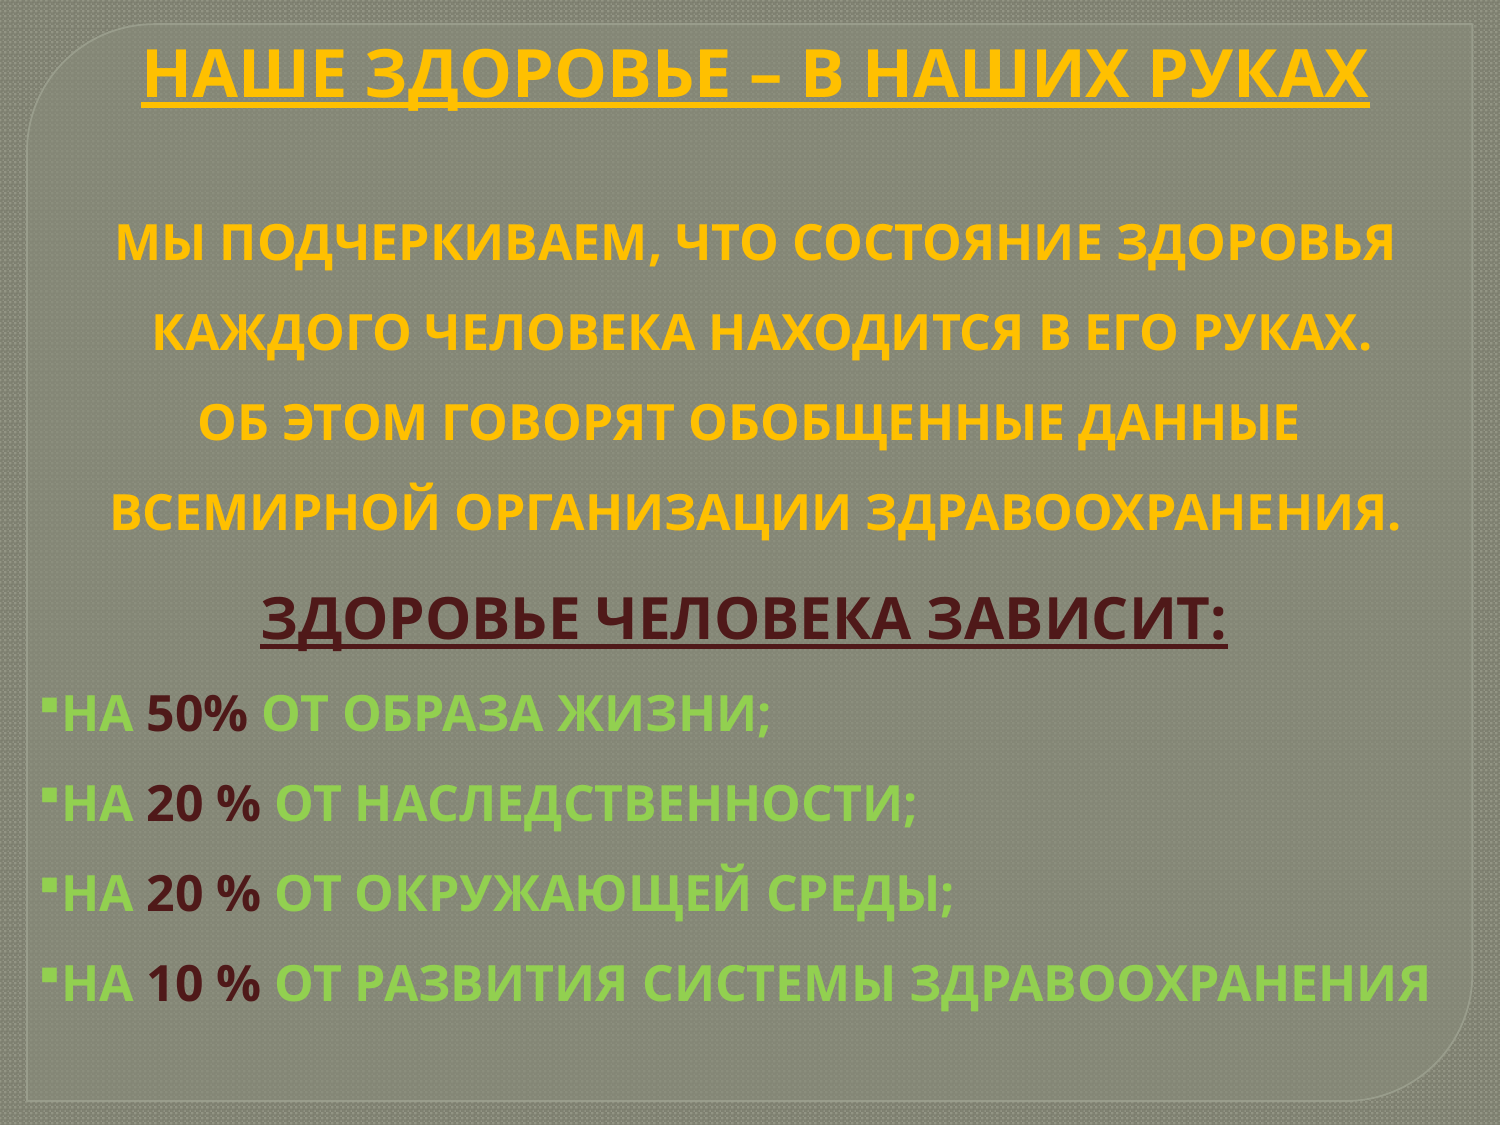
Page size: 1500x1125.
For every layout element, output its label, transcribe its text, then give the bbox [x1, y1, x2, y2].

text_box ЗДОРОВЬЕ ЧЕЛОВЕКА ЗАВИСИТ: НА 50% ОТ ОБРАЗА ЖИЗНИ; НА 20 % ОТ НАСЛЕДСТВЕННОСТИ; НА 20 % ОТ ОКРУЖАЮЩЕЙ СРЕДЫ; НА 10 % ОТ РАЗВИТИЯ СИСТЕМЫ ЗДРАВООХРАНЕНИЯ [23, 539, 1465, 1019]
text_box НАШЕ ЗДОРОВЬЕ – В НАШИХ РУКАХ МЫ ПОДЧЕРКИВАЕМ, ЧТО СОСТОЯНИЕ ЗДОРОВЬЯ КАЖДОГО ЧЕЛОВЕКА НАХОДИТСЯ В ЕГО РУКАХ. ОБ ЭТОМ ГОВОРЯТ ОБОБЩЕННЫЕ ДАННЫЕ ВСЕМИРНОЙ ОРГАНИЗАЦИИ ЗДРАВООХРАНЕНИЯ. [35, 23, 1477, 549]
